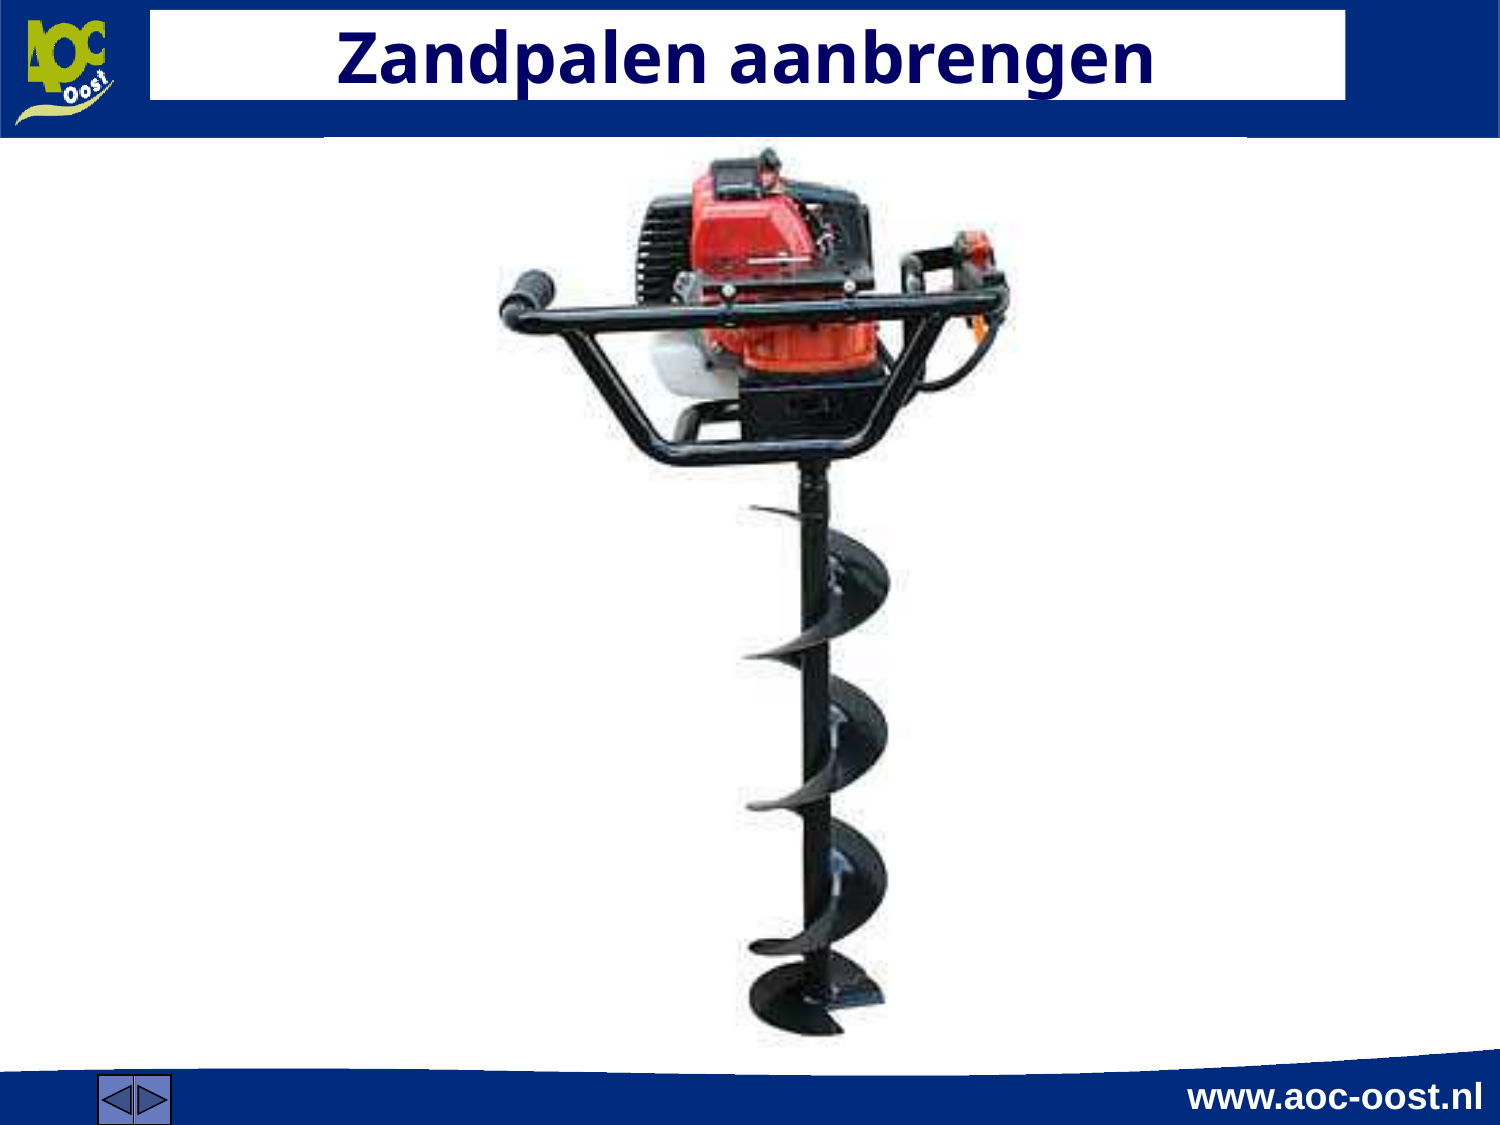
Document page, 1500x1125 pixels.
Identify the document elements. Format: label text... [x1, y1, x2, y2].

picture [0, 0, 1500, 1125]
title Zandpalen aanbrengen [150, 9, 1346, 100]
